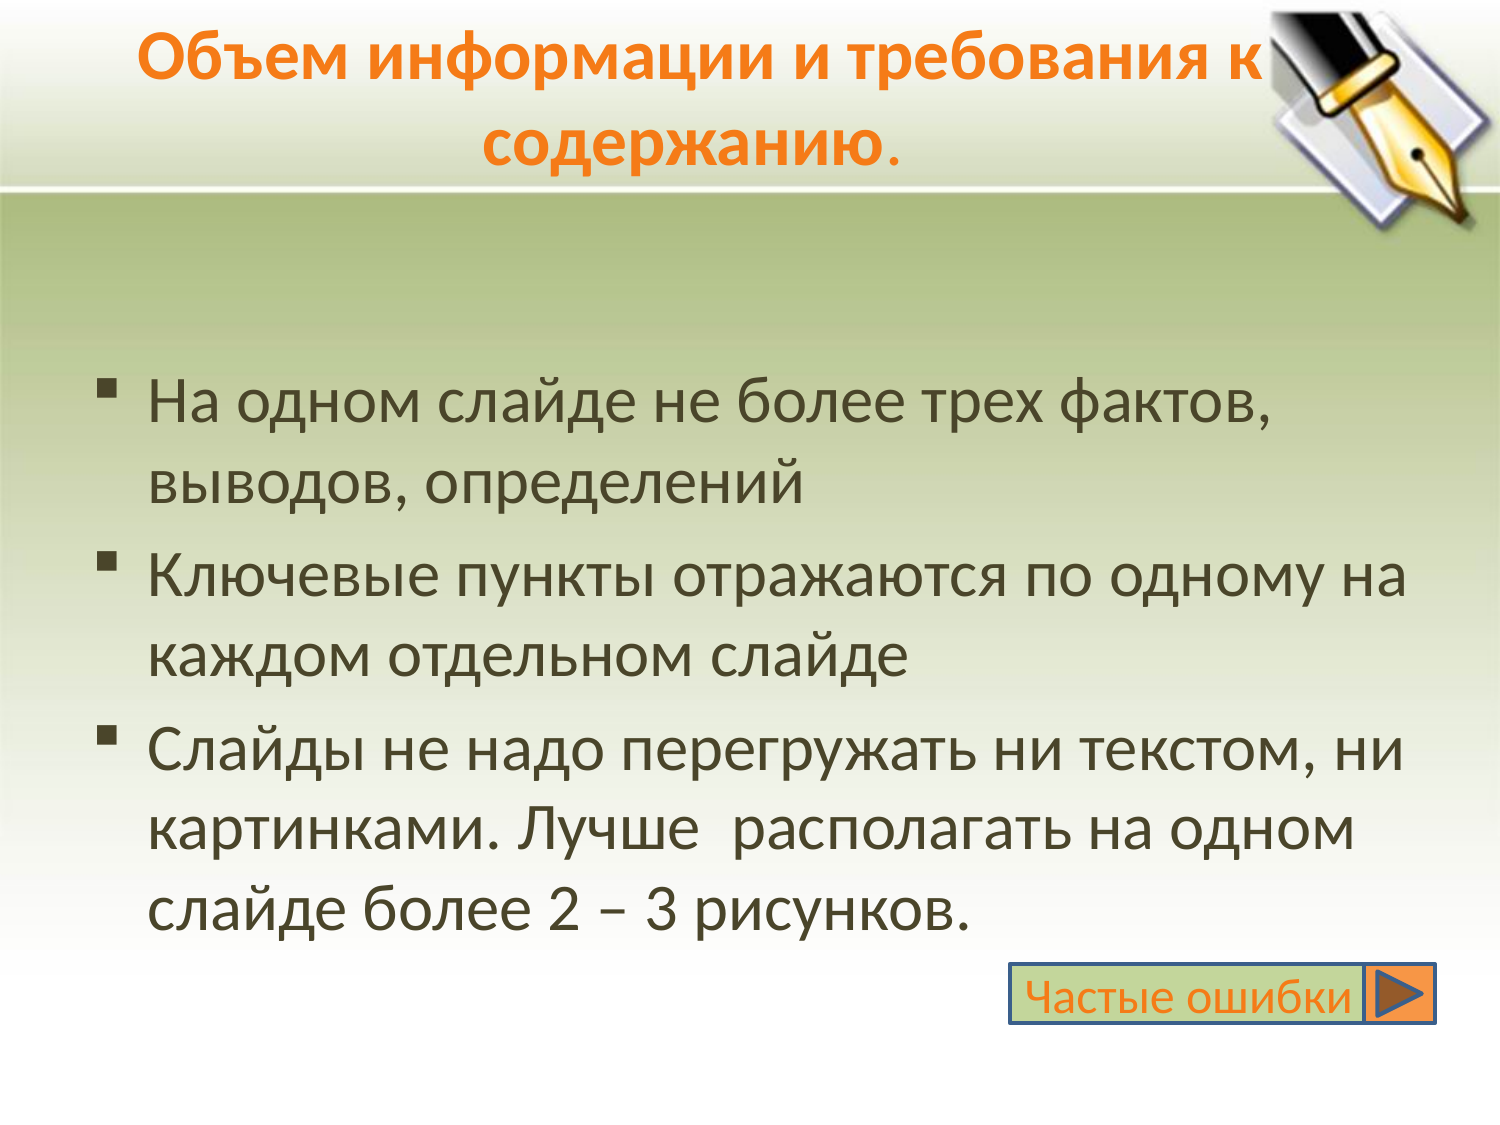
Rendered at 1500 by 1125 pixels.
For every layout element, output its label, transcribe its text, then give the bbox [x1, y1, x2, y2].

text_box [1362, 962, 1437, 1025]
list На одном слайде не более трех фактов, выводов, определений Ключевые пункты отражаются по одному на каждом отдельном слайде Слайды не надо перегружать ни текстом, ни картинками. Лучше располагать на одном слайде более 2 – 3 рисунков. [76, 255, 1427, 998]
title Объем информации и требования к содержанию. [17, 0, 1368, 188]
text_box Частые ошибки [1008, 962, 1362, 1025]
picture [0, 0, 1500, 1125]
